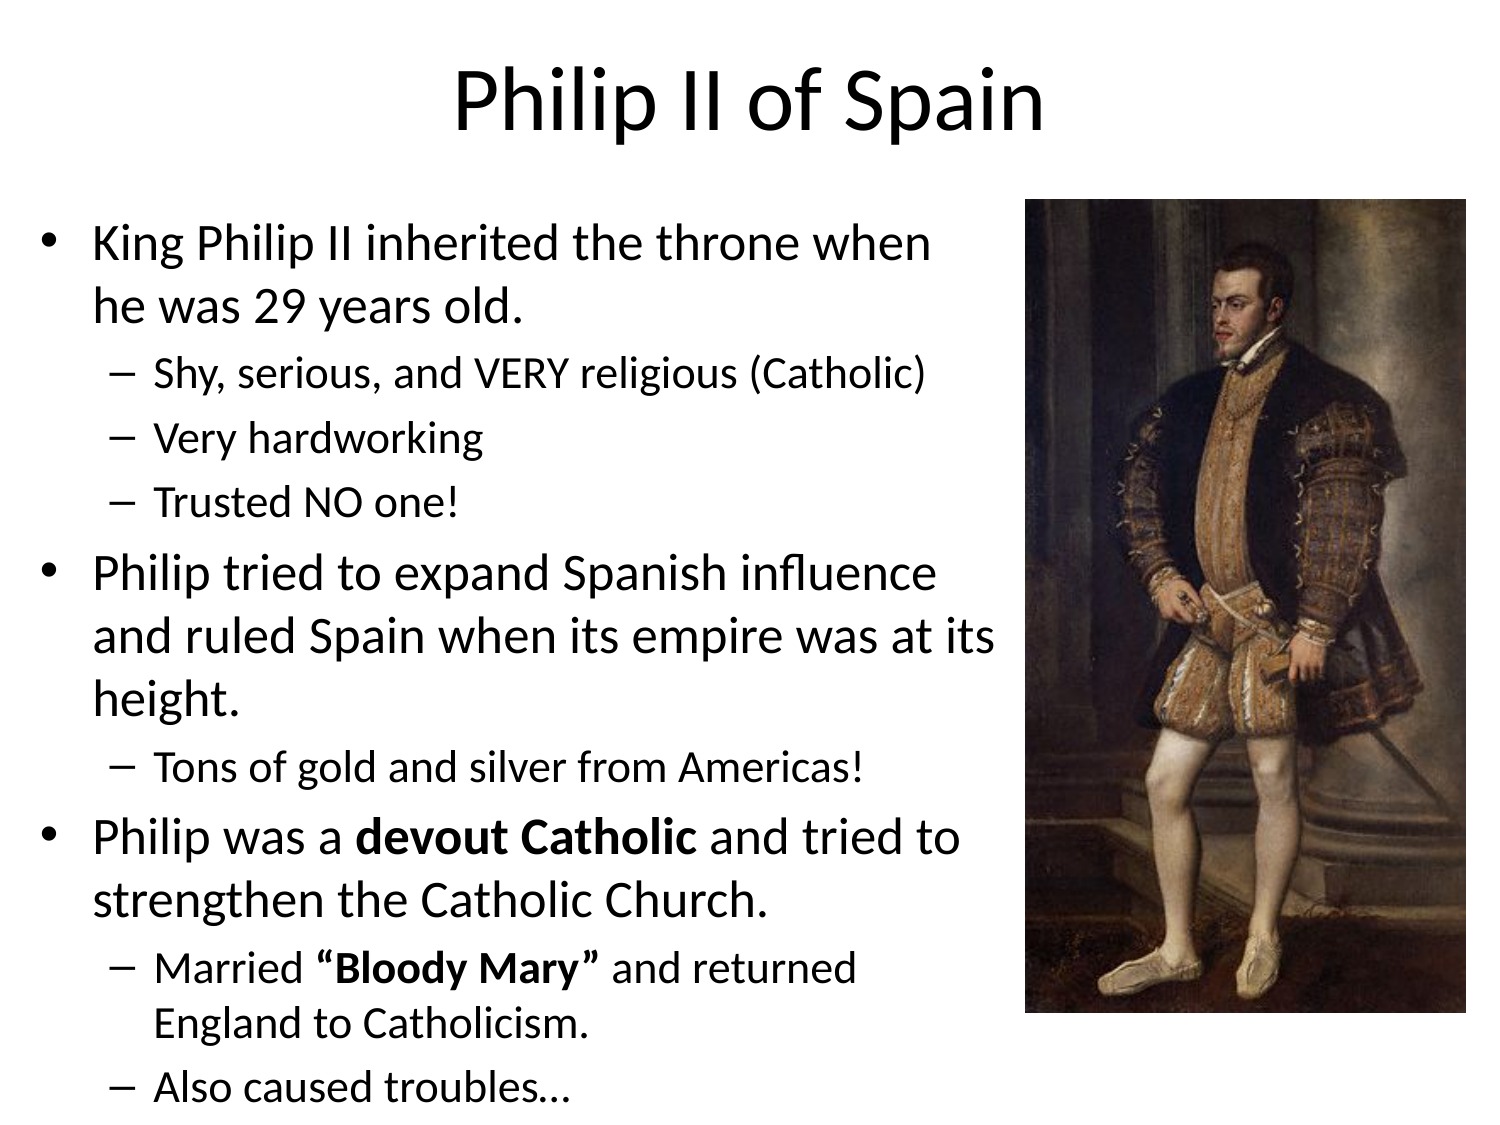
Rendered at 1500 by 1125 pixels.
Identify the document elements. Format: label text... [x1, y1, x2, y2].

picture [1024, 199, 1466, 1013]
title Philip II of Spain [75, 0, 1425, 188]
list King Philip II inherited the throne when he was 29 years old. Shy, serious, and VERY religious (Catholic) Very hardworking Trusted NO one! Philip tried to expand Spanish influence and ruled Spain when its empire was at its height. Tons of gold and silver from Americas! Philip was a devout Catholic and tried to strengthen the Catholic Church. Married “Bloody Mary” and returned England to Catholicism. Also caused troubles… [24, 200, 1013, 1125]
